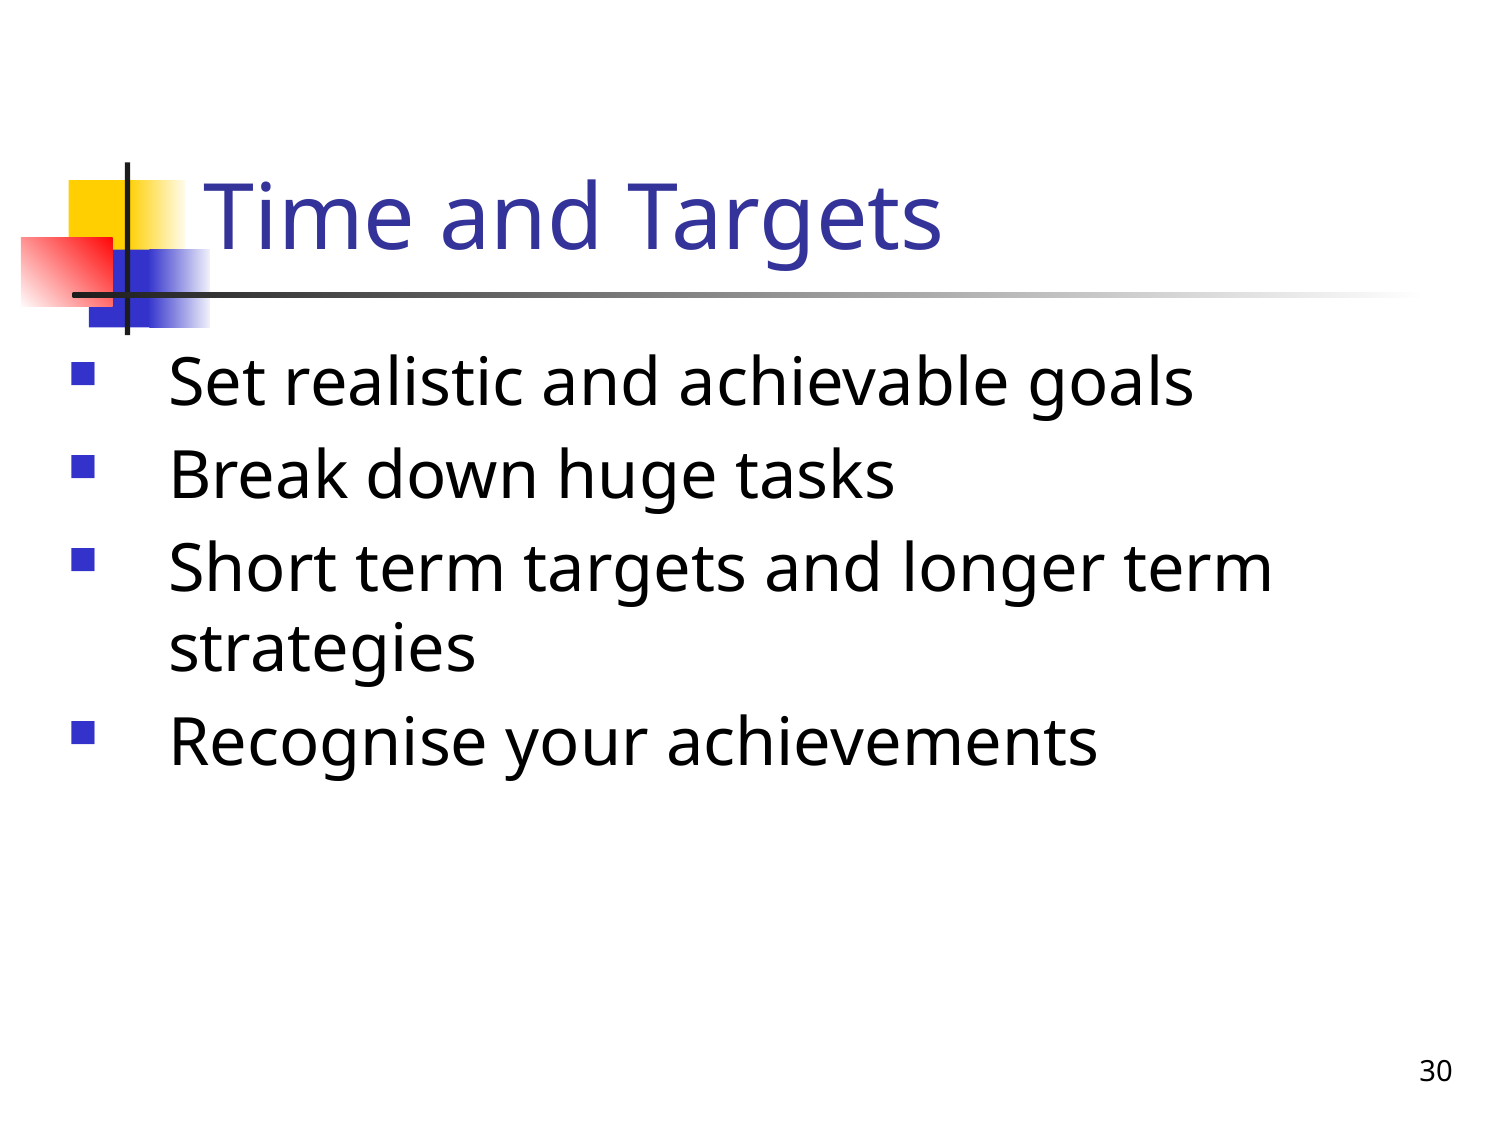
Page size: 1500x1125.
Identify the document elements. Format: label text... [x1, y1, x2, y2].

list Set realistic and achievable goals Break down huge tasks Short term targets and longer term strategies Recognise your achievements [53, 331, 1469, 1006]
title Time and Targets [188, 35, 1468, 275]
slide_number 30 [1155, 1024, 1468, 1100]
